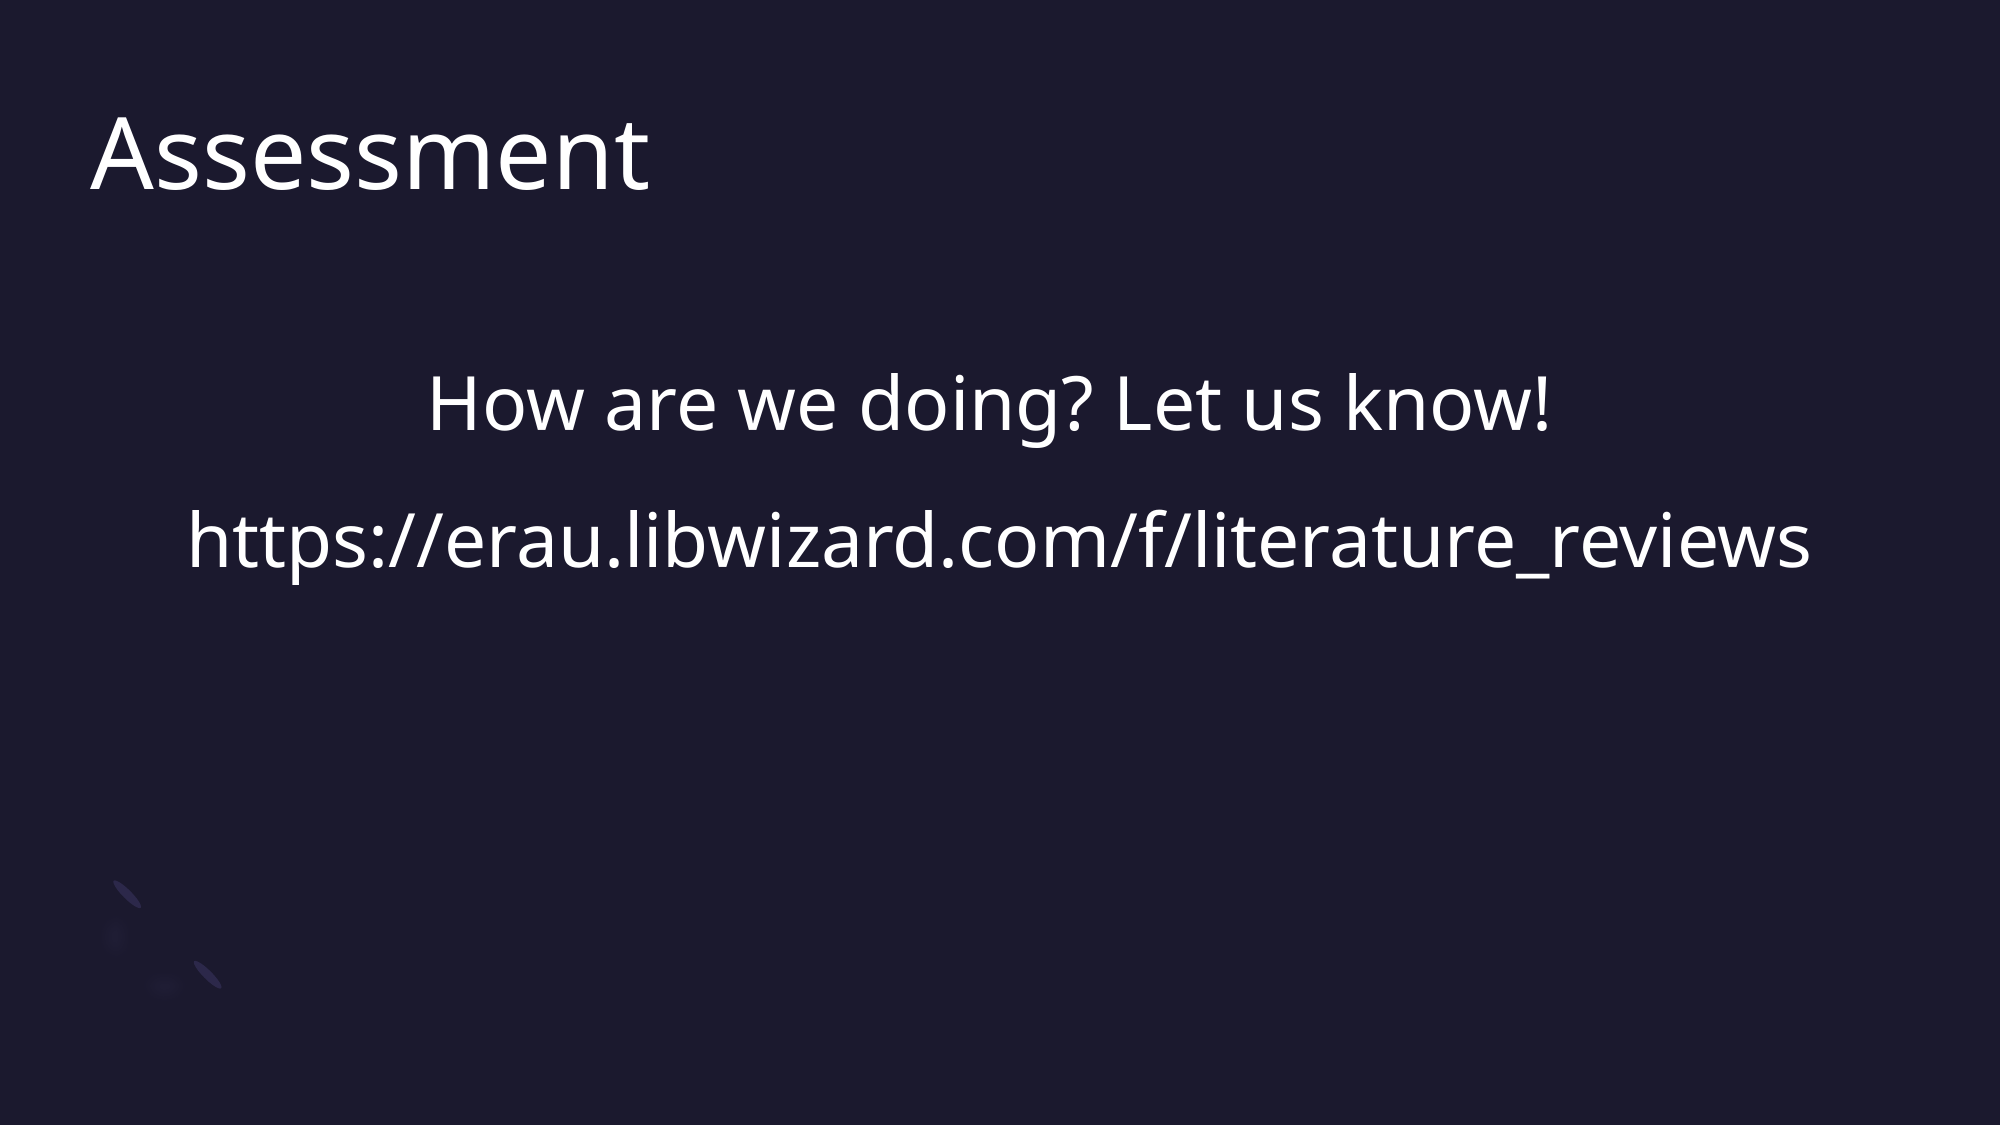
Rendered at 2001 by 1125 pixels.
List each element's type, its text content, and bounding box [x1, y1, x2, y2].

title Assessment [90, 90, 1910, 309]
list How are we doing? Let us know! https://erau.libwizard.com/f/literature_reviews [90, 346, 1910, 1000]
